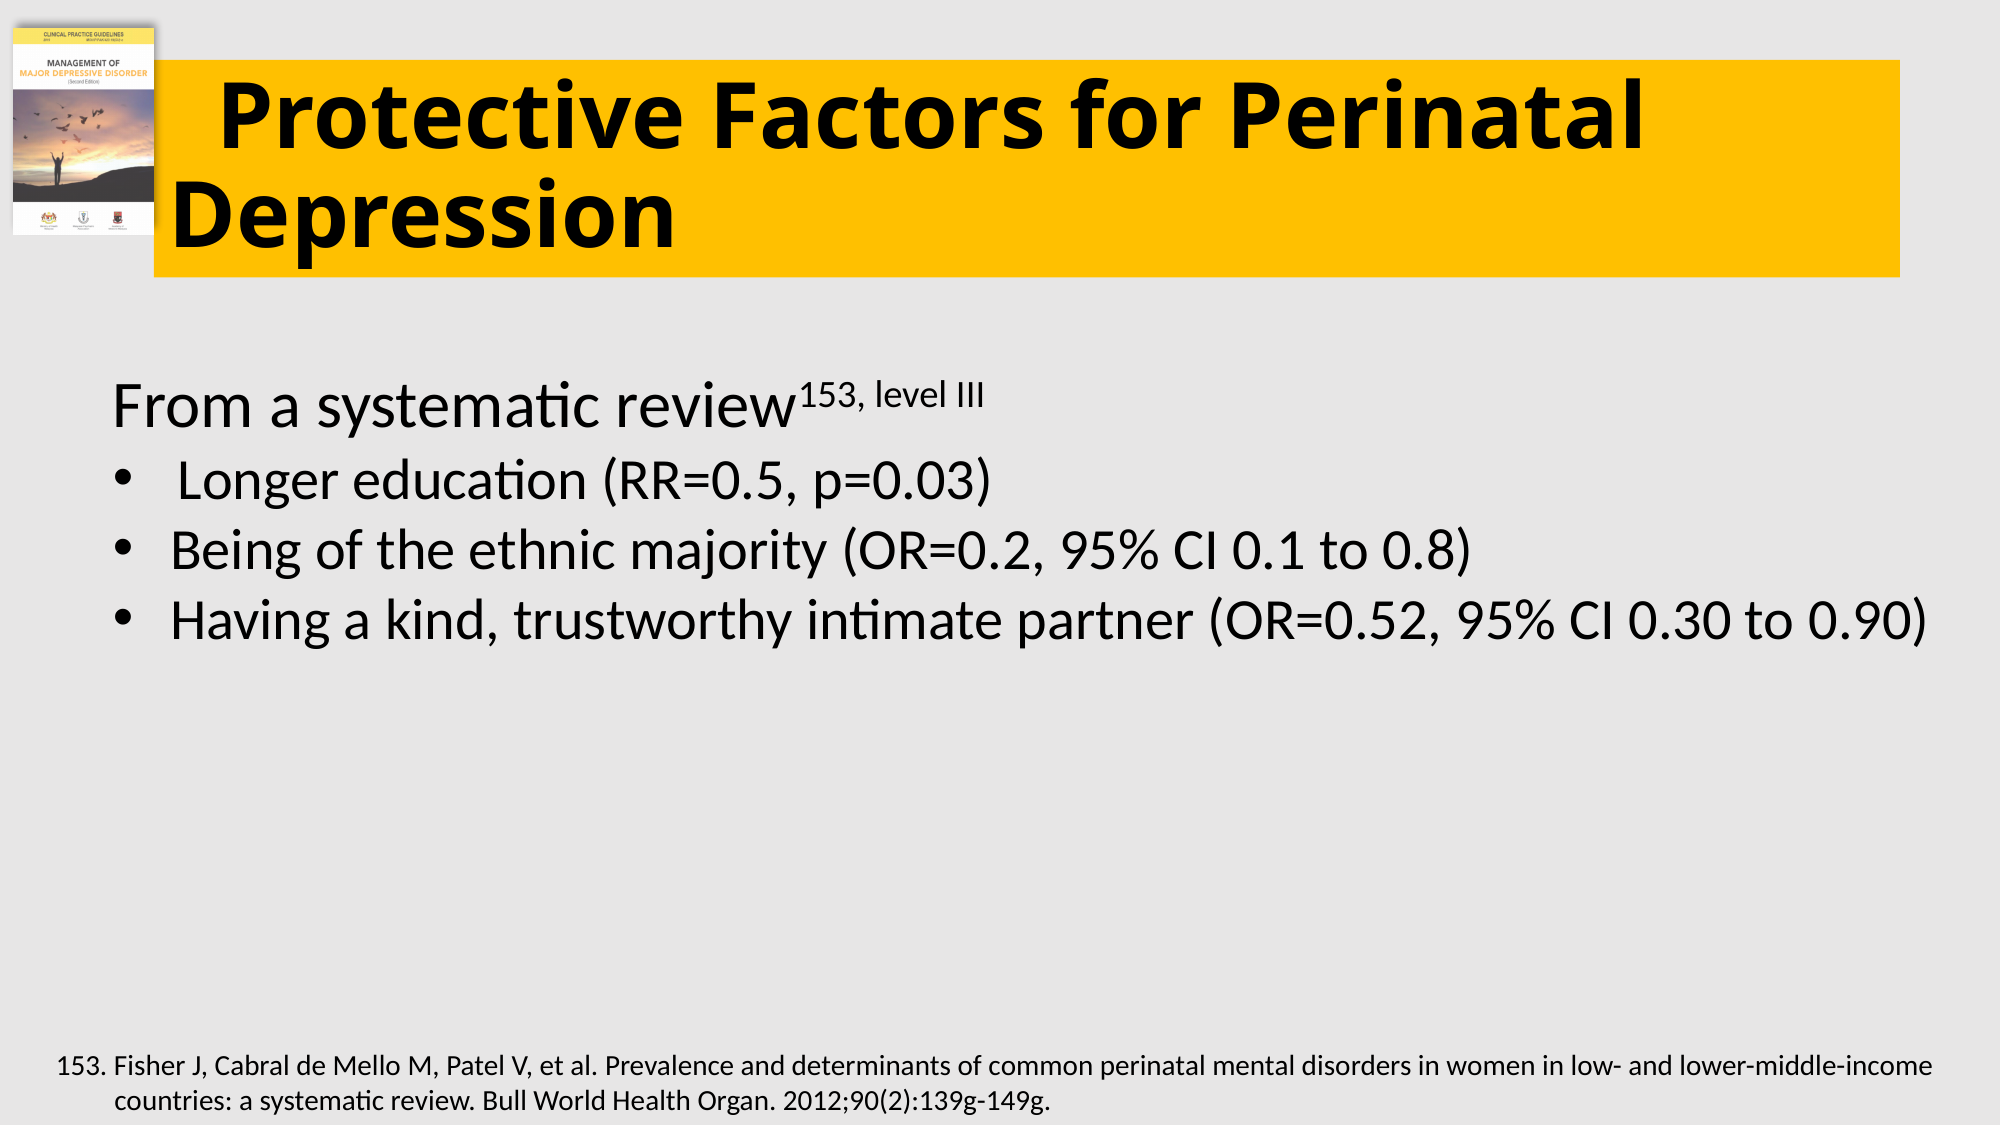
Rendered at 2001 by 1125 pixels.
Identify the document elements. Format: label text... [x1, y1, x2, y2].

title Protective Factors for Perinatal Depression [153, 59, 1900, 278]
text_box 153. Fisher J, Cabral de Mello M, Patel V, et al. Prevalence and determinants of common perinatal mental disorders in women in low- and lower-middle-income countries: a systematic review. Bull World Health Organ. 2012;90(2):139g-149g. [40, 1039, 1959, 1124]
text_box From a systematic review153, level III Longer education (RR=0.5, p=0.03) Being of the ethnic majority (OR=0.2, 95% CI 0.1 to 0.8) Having a kind, trustworthy intimate partner (OR=0.52, 95% CI 0.30 to 0.90) [98, 353, 1959, 844]
picture [13, 28, 154, 235]
